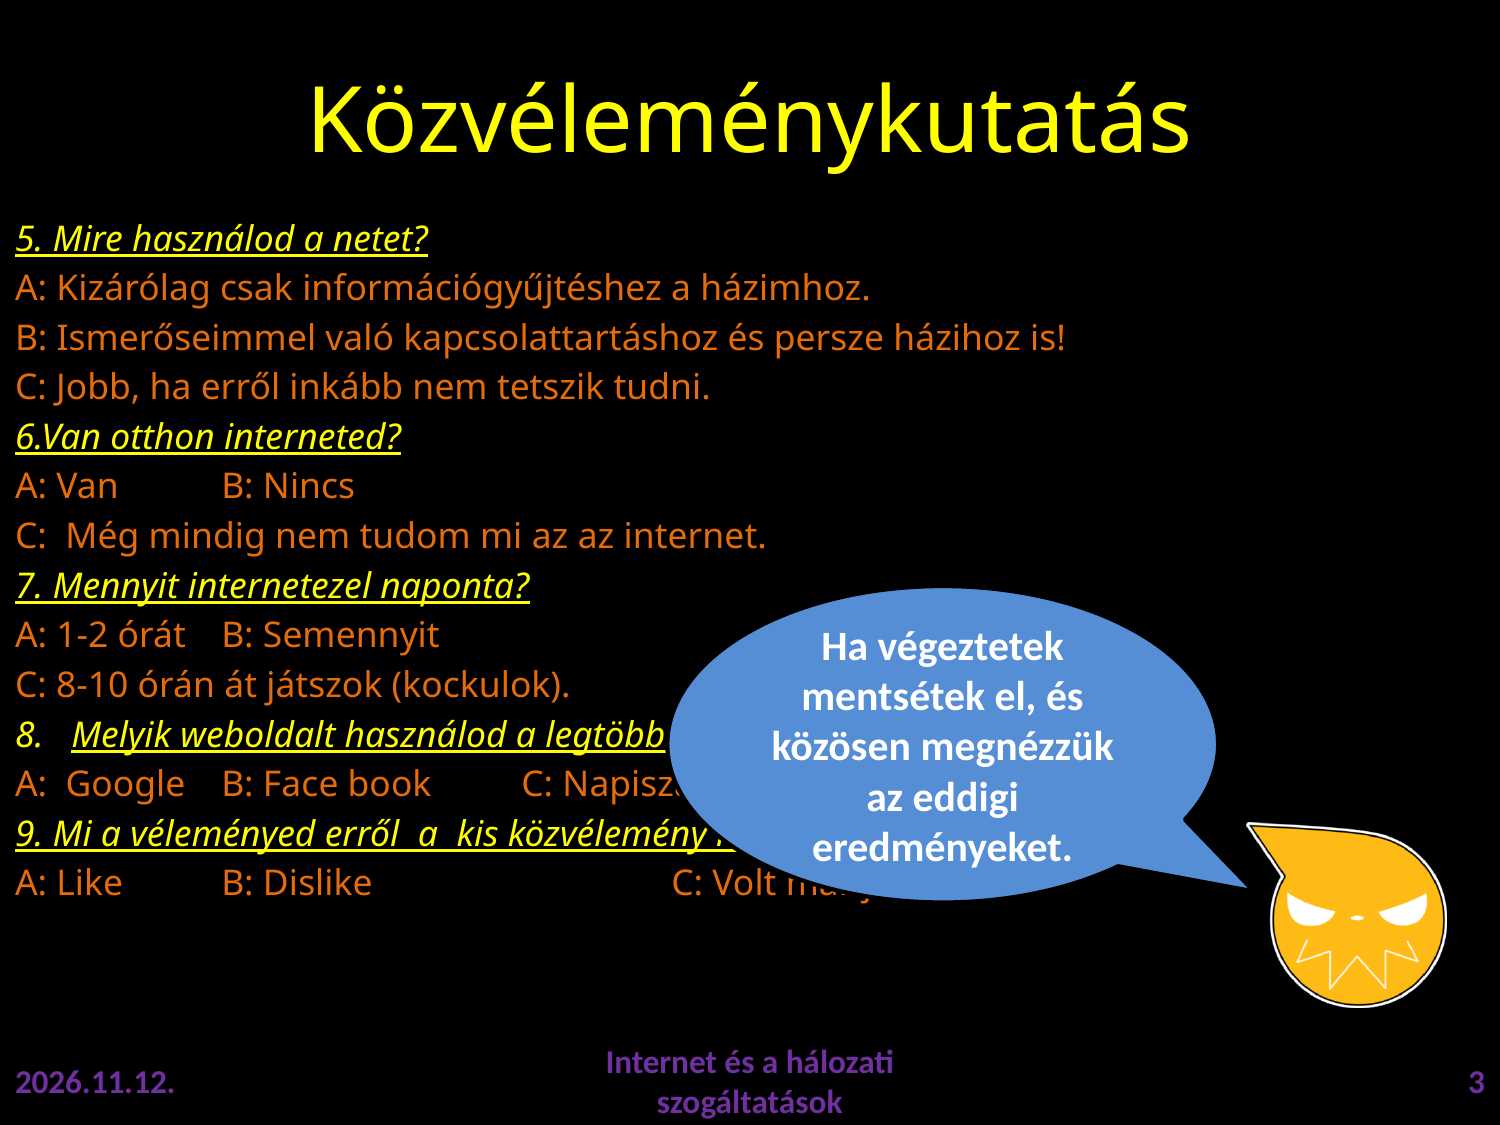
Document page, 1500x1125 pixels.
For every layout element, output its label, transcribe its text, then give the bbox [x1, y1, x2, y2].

text_box Ha végeztetek mentsétek el, és közösen megnézzük az eddigi eredményeket. [665, 583, 1256, 905]
footer Internet és a hálozati szogáltatások [512, 1034, 988, 1125]
title Közvéleménykutatás [0, 0, 1500, 207]
list 5. Mire használod a netet? A: Kizárólag csak információgyűjtéshez a házimhoz. B: Ismerőseimmel való kapcsolattartáshoz és persze házihoz is! C: Jobb, ha erről inkább nem tetszik tudni. 6.Van otthon interneted? A: Van B: Nincs C: Még mindig nem tudom mi az az internet. 7. Mennyit internetezel naponta? A: 1-2 órát B: Semennyit C: 8-10 órán át játszok (kockulok). Melyik weboldalt használod a legtöbbször? A: Google B: Face book C: Napiszar 9. Mi a véleményed erről a kis közvélemény kutatásról? A: Like B: Dislike C: Volt már jobb is. [0, 207, 1500, 1006]
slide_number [0, 1034, 373, 1125]
slide_number 3 [1116, 1034, 1500, 1125]
